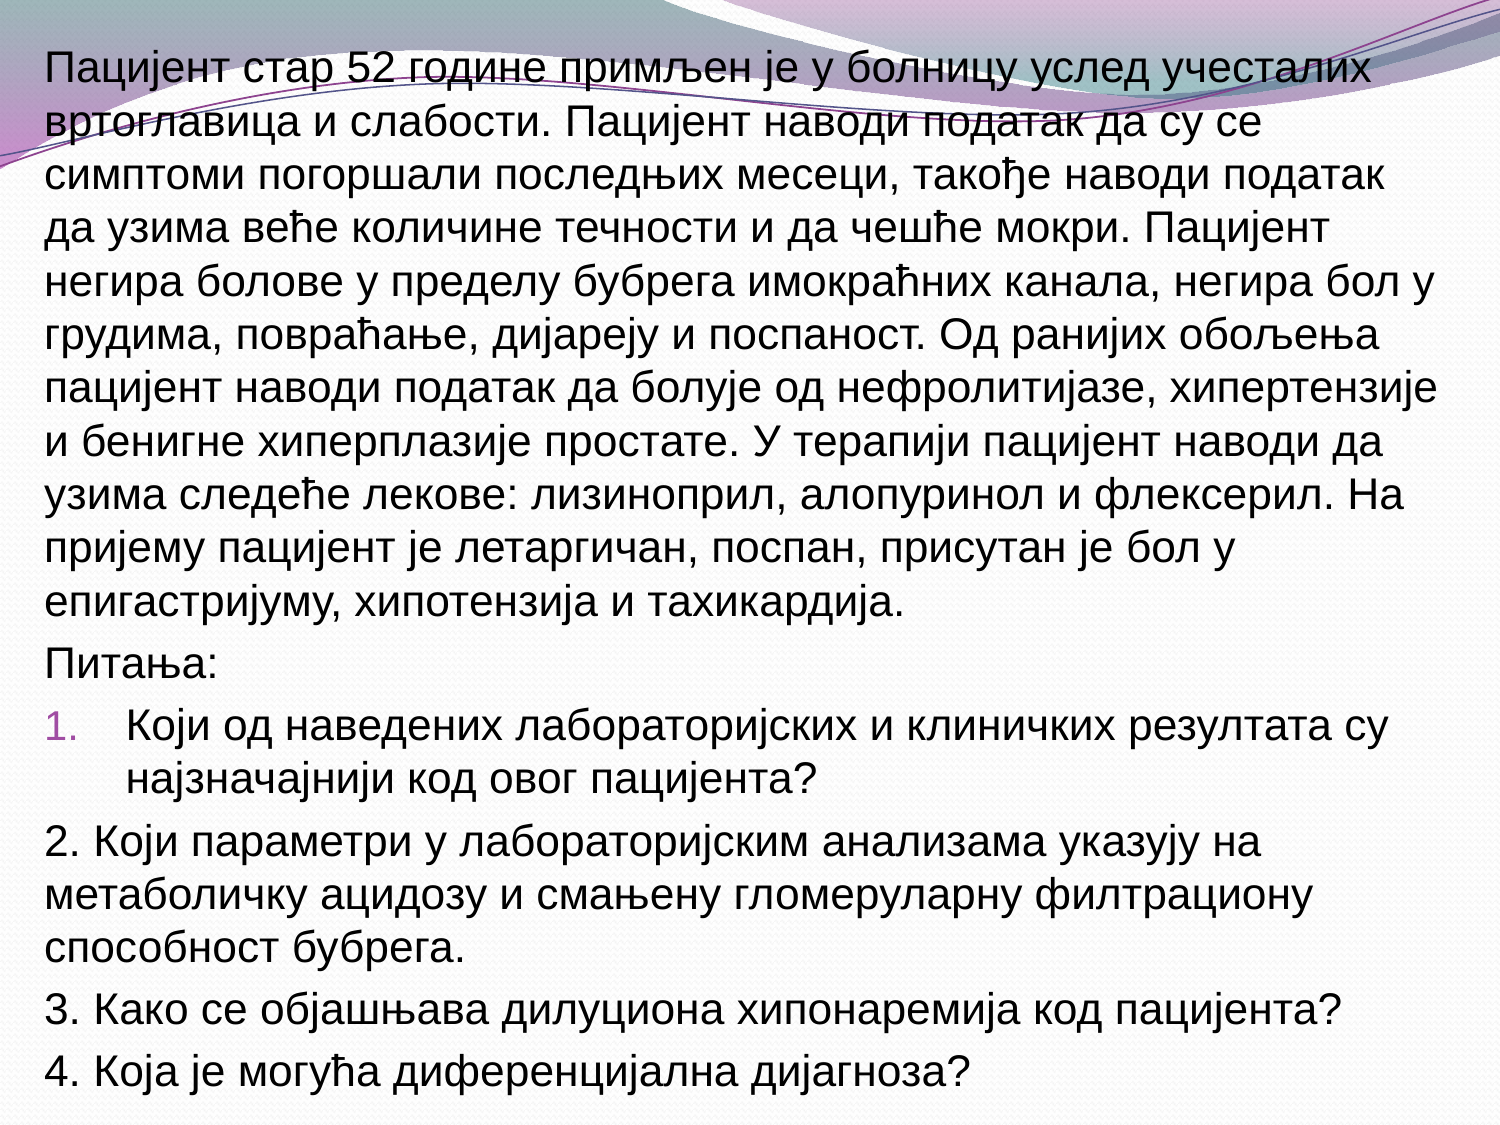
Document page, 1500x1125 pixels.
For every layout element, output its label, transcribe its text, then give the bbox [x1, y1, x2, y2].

list Пацијент стар 52 године примљен је у болницу услед учесталих вртоглавица и слабости. Пацијент наводи податак да су се симптоми погоршали последњих месеци, такође наводи податак да узима веће количине течности и да чешће мокри. Пацијент негира болове у пределу бубрега имокраћних канала, негира бол у грудима, повраћање, дијареју и поспаност. Од ранијих обољења пацијент наводи податак да болује од нефролитијазе, хипертензије и бенигне хиперплазије простате. У терапији пацијент наводи да узима следеће лекове: лизиноприл, алопуринол и флексерил. На пријему пацијент је летаргичан, поспан, присутан је бол у епигастријуму, хипотензија и тахикардија. Питања: Који од наведених лабораторијских и клиничких резултата су најзначајнији код овог пацијента? 2. Који параметри у лабораторијским анализама указују на метаболичку ацидозу и смањену гломеруларну филтрациону способност бубрега. 3. Како се објашњава дилуциона хипонаремија код пацијента? 4. Која је могућа диференцијална дијагноза? [29, 30, 1459, 1106]
